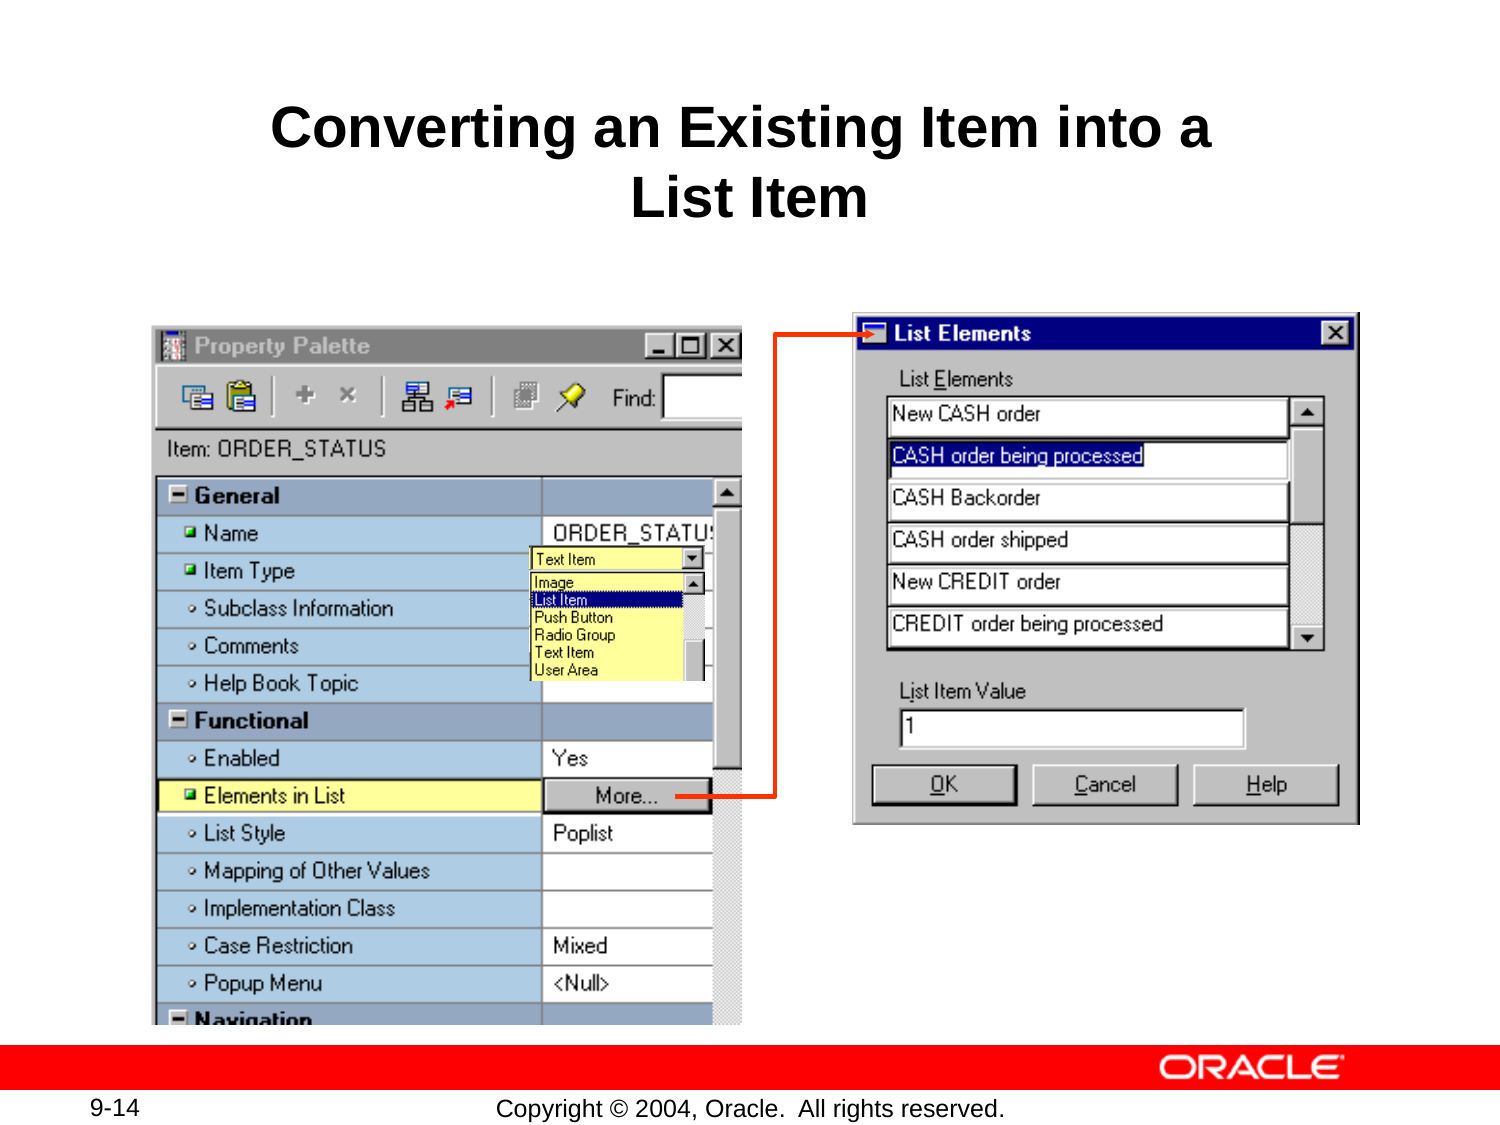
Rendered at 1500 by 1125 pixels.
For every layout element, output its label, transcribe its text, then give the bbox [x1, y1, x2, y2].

picture [852, 312, 1360, 826]
picture [149, 324, 743, 1026]
title Converting an Existing Item into a List Item [149, 87, 1351, 232]
text_box [747, 334, 846, 798]
